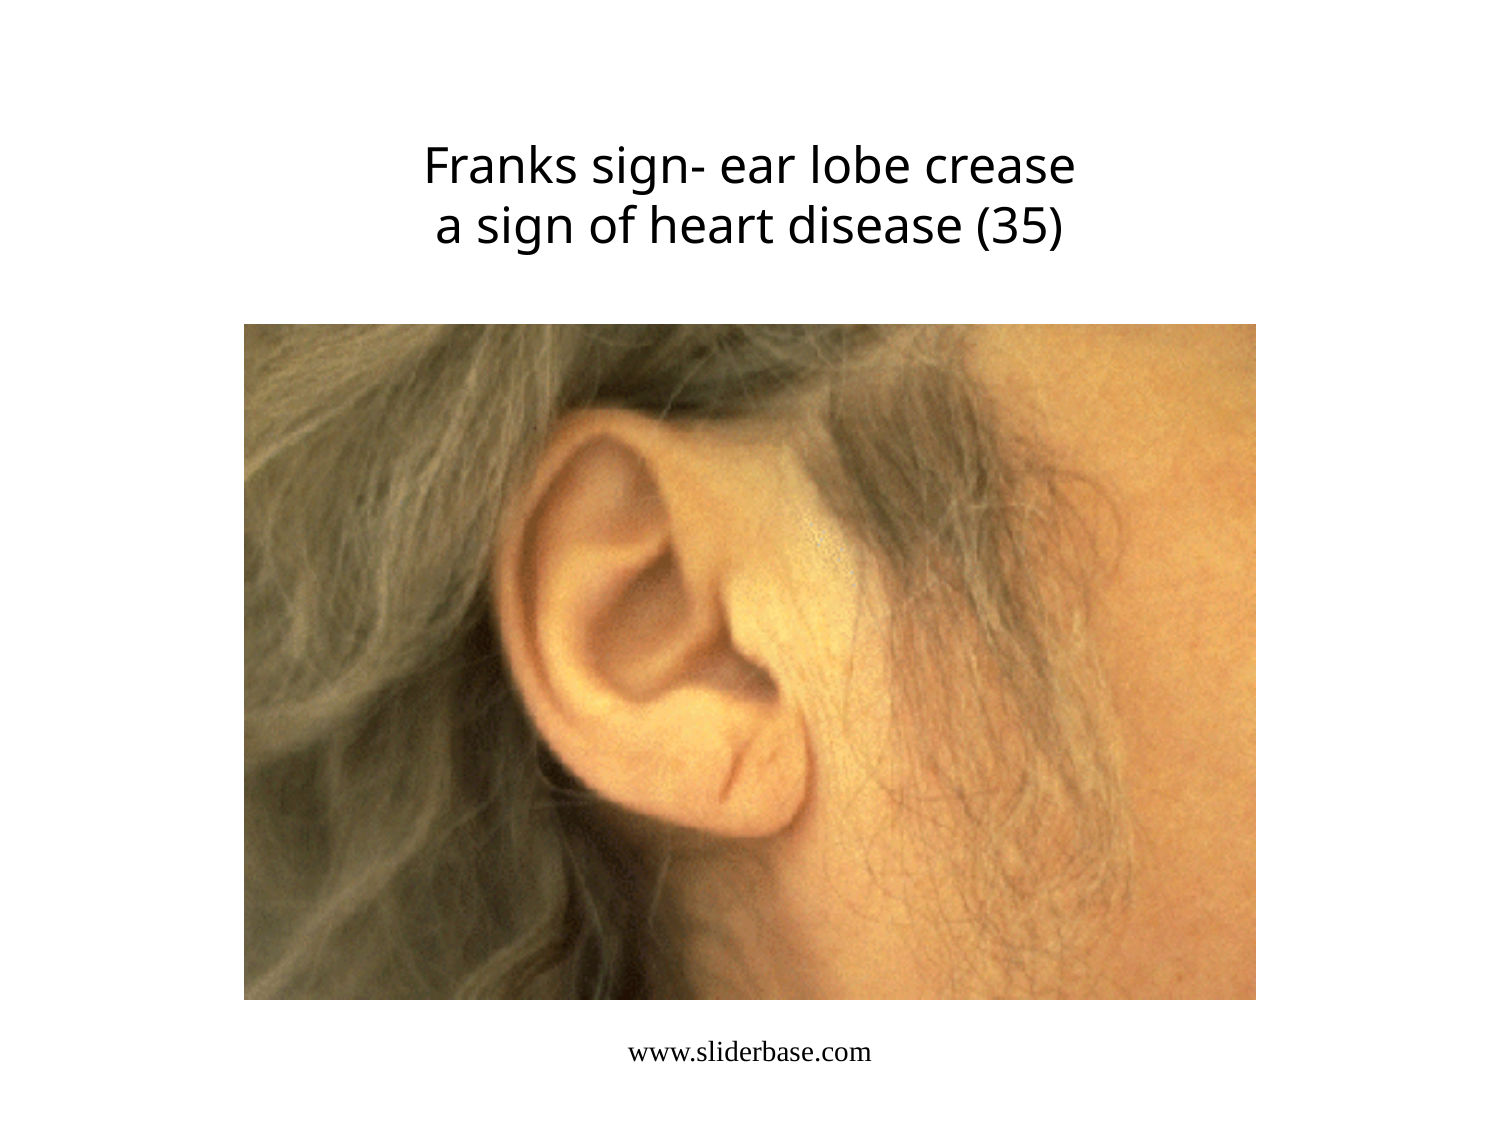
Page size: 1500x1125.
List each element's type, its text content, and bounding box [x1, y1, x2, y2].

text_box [243, 324, 1256, 1001]
title Franks sign- ear lobe crease a sign of heart disease (35) [112, 99, 1388, 288]
footer www.sliderbase.com [512, 1025, 988, 1100]
